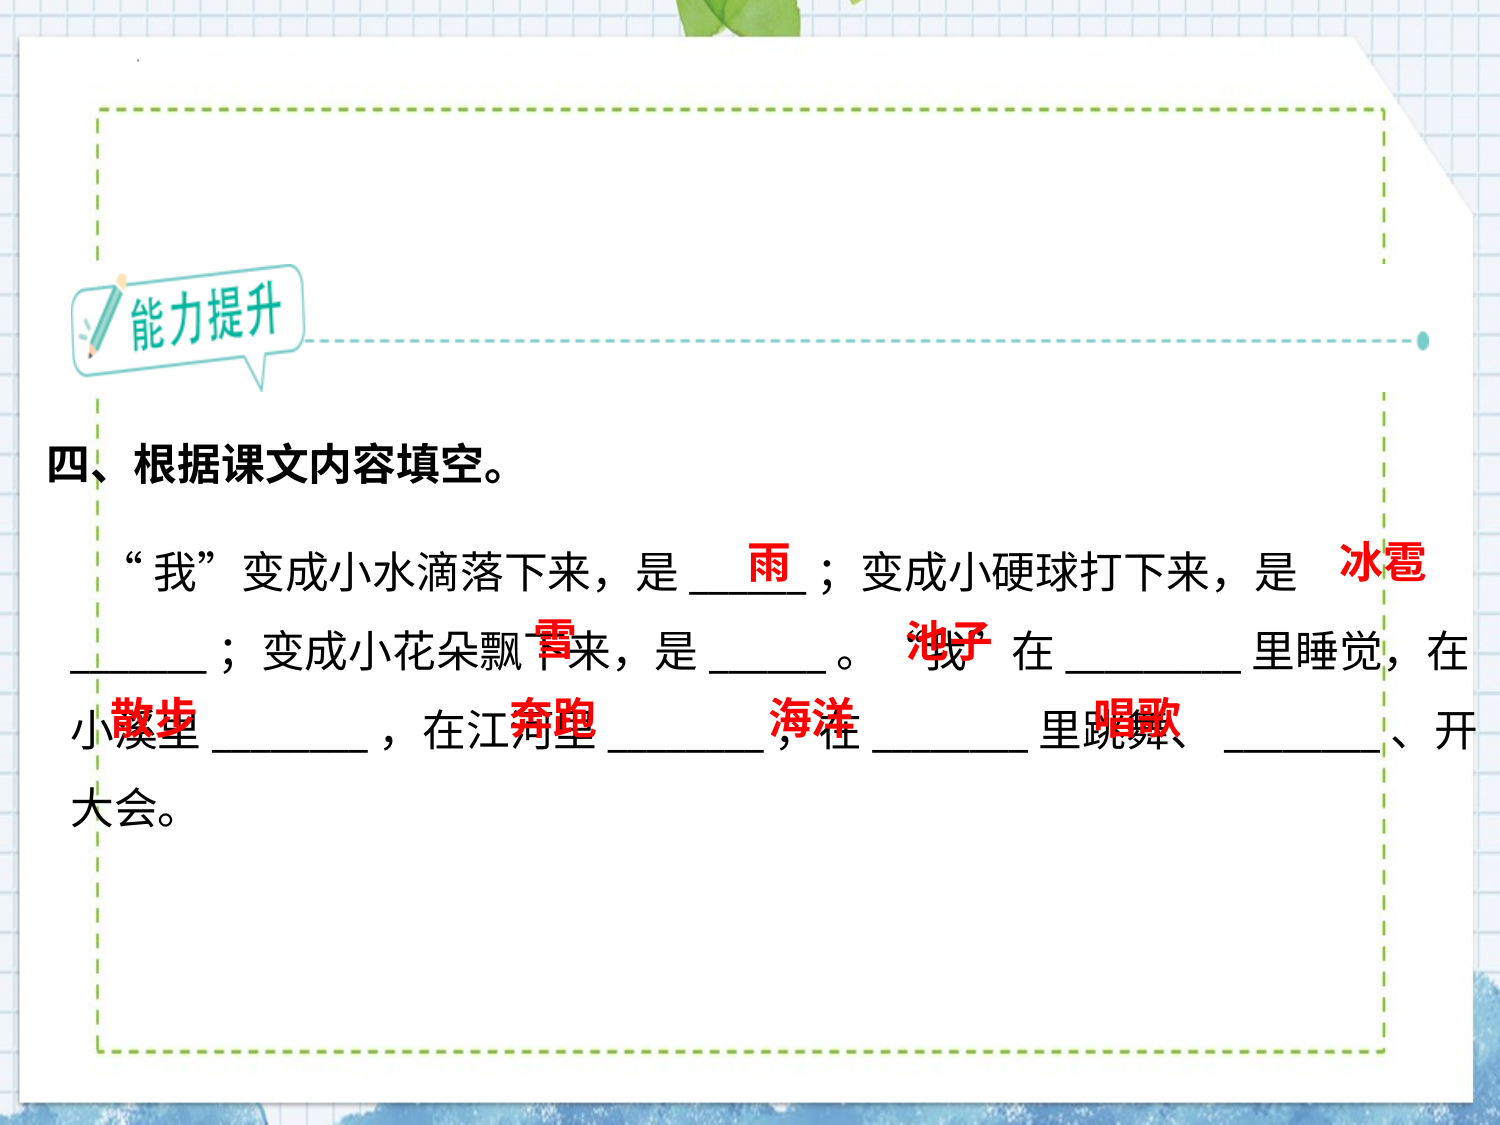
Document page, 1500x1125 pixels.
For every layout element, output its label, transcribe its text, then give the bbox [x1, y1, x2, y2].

text_box 雨 [732, 527, 824, 595]
text_box 池子 [890, 606, 1036, 674]
text_box 散步 [95, 683, 241, 751]
text_box 四、根据课文内容填空。 [31, 429, 1123, 497]
text_box 冰雹 [1324, 527, 1487, 595]
text_box 唱歌 [1078, 683, 1224, 751]
text_box 海洋 [753, 683, 899, 751]
text_box 奔跑 [494, 683, 640, 751]
text_box “我”变成小水滴落下来，是______；变成小硬球打下来，是_______；变成小花朵飘下来，是______。“我”在_________里睡觉，在小溪里________，在江河里________，在________里跳舞、________、开大会。 [55, 511, 1500, 841]
picture [0, 0, 1500, 1125]
text_box 雪 [518, 604, 617, 672]
